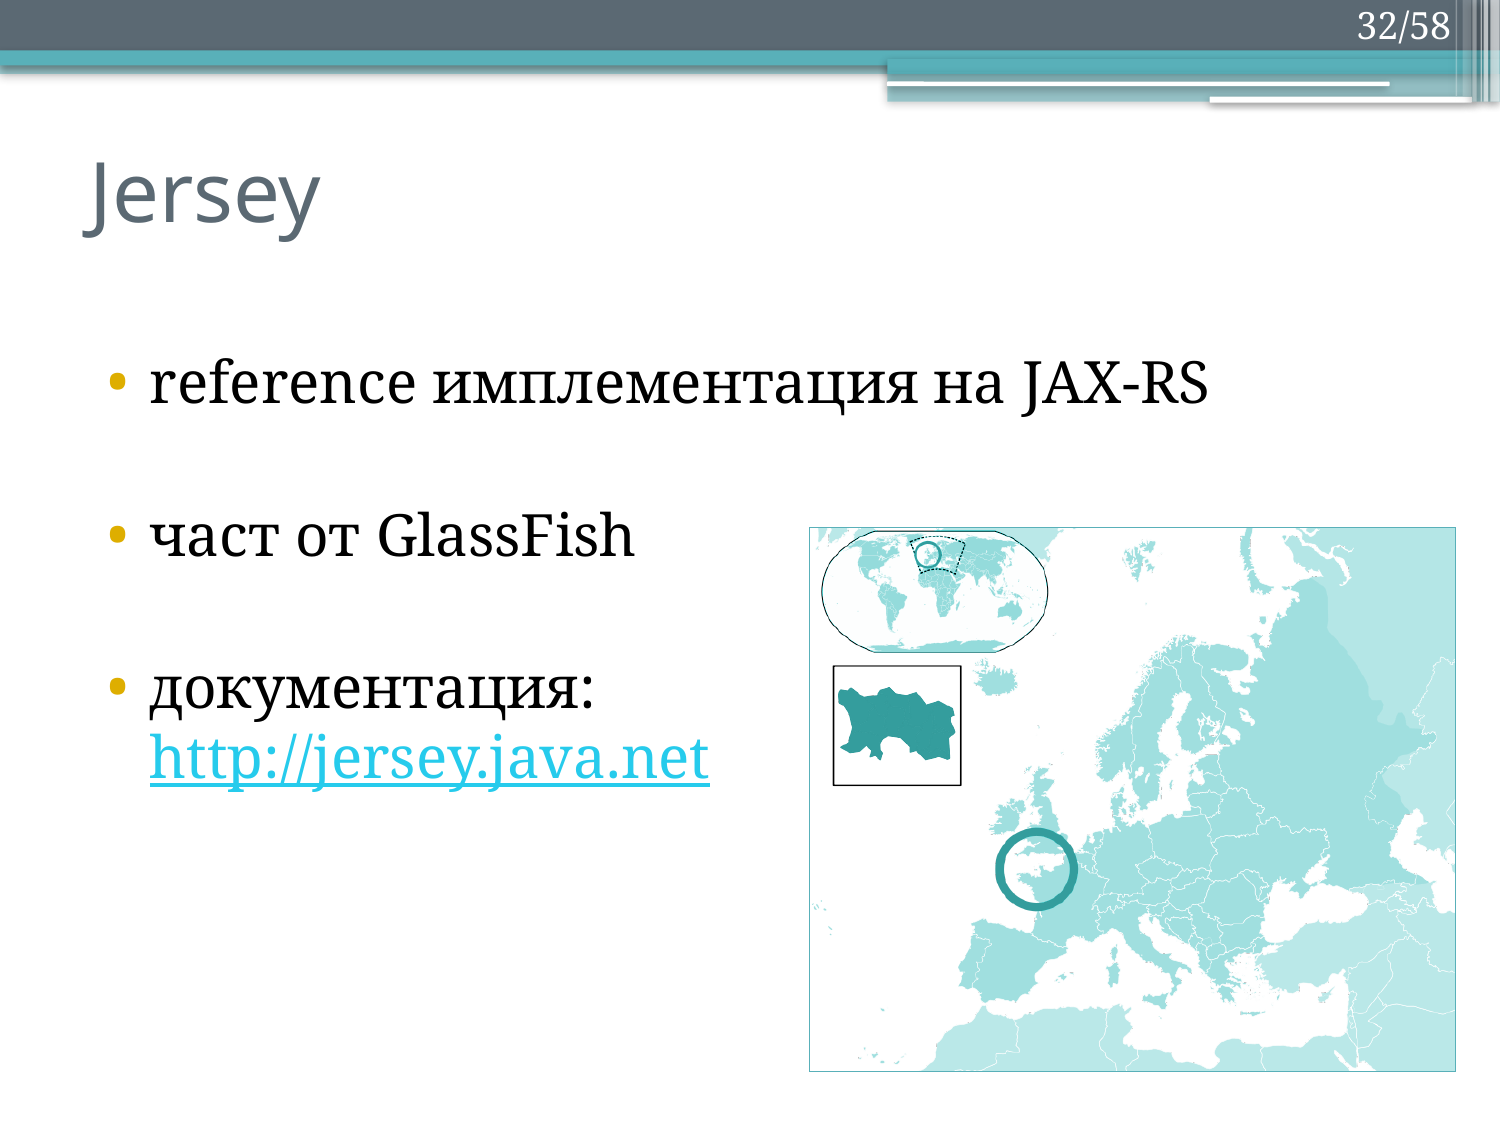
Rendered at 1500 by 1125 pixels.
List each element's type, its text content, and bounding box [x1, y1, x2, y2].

picture [808, 526, 1457, 1072]
title Jersey [75, 101, 1425, 277]
slide_number 32/58 [1305, 0, 1466, 61]
list reference имплементация на JAX-RS част от GlassFish документация: http://jersey.java.net [75, 338, 1456, 1083]
